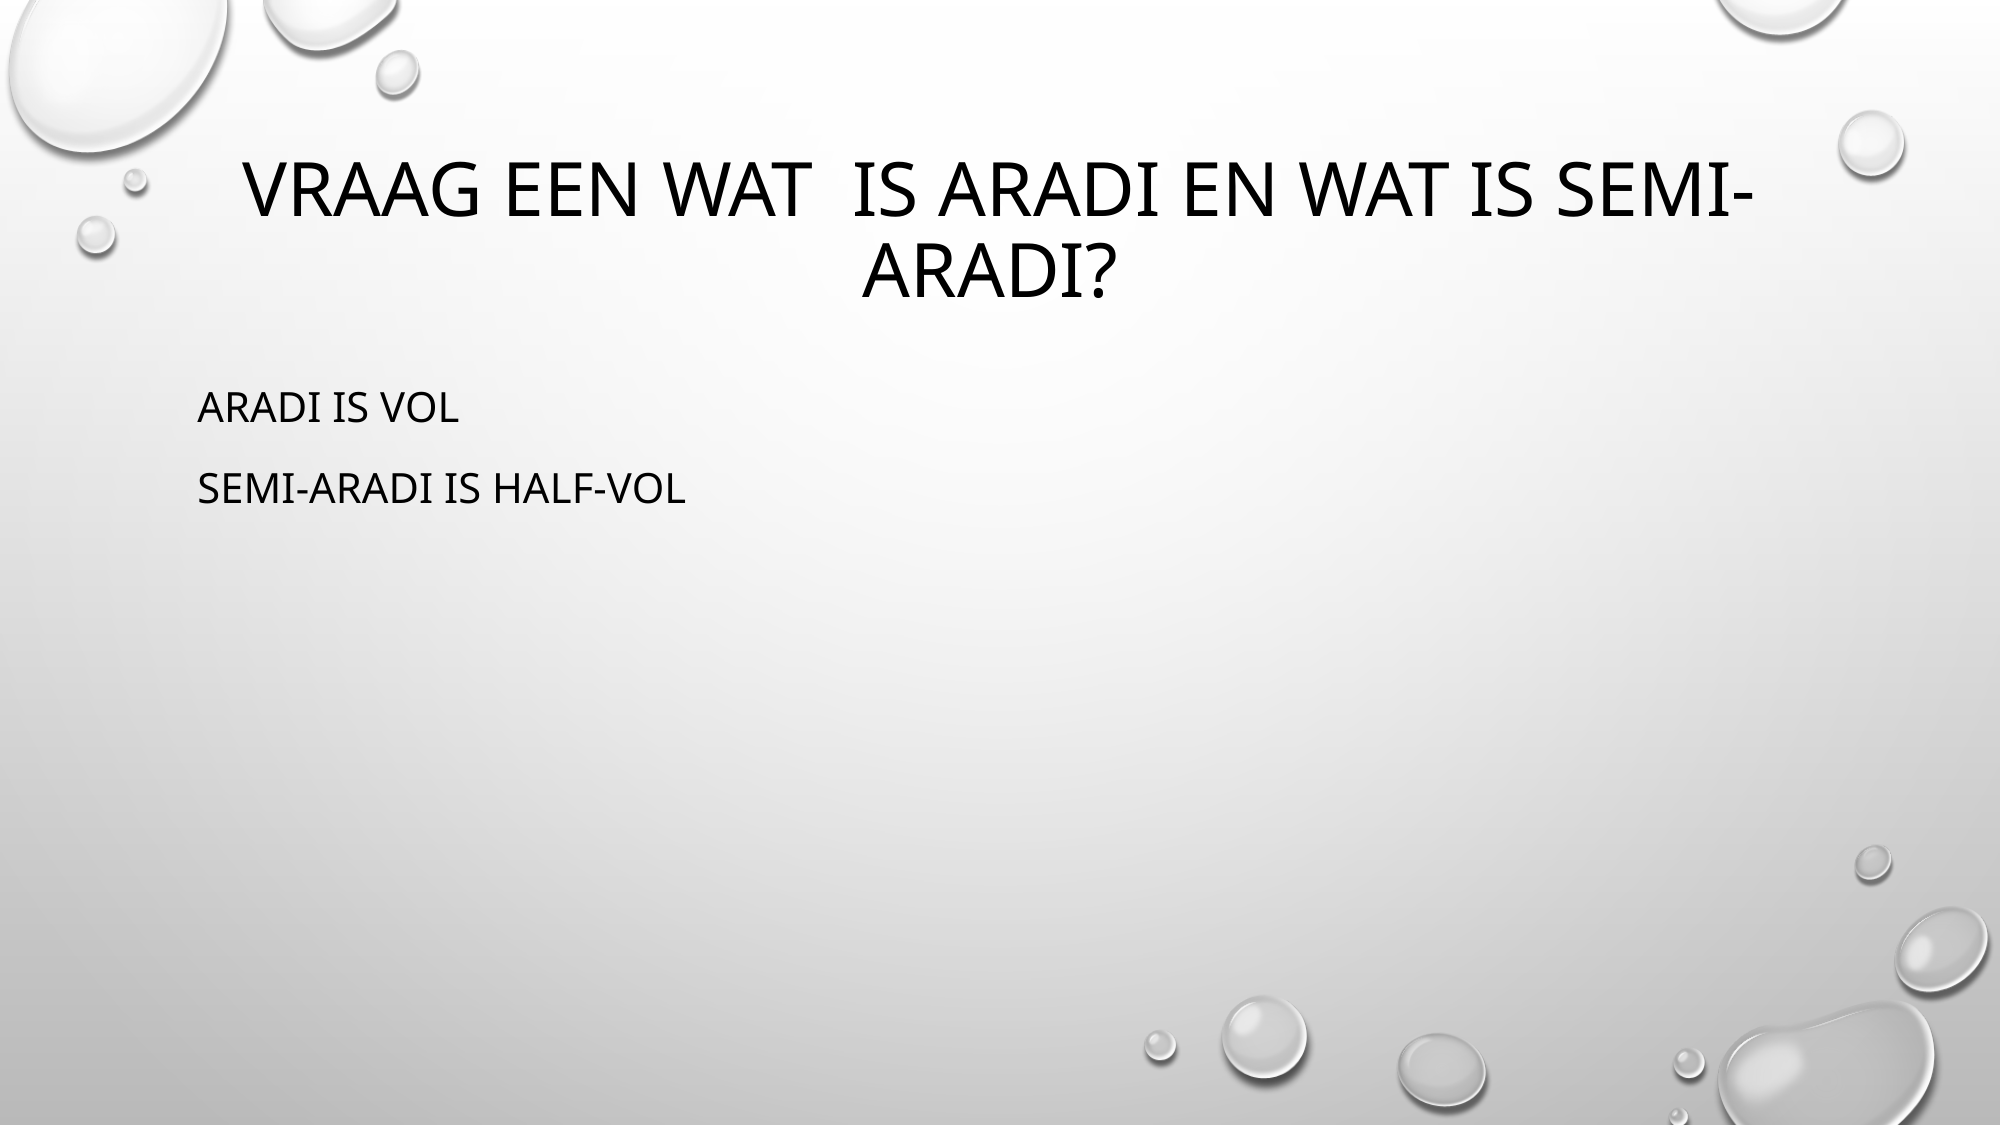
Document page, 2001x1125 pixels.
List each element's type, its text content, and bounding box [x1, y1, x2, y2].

picture [0, 0, 2000, 1125]
title Vraag een wat is aradi en wat is semi-aradi? [149, 101, 1851, 364]
list Aradi is vol semi-aradi is half-vol [182, 363, 1908, 1078]
